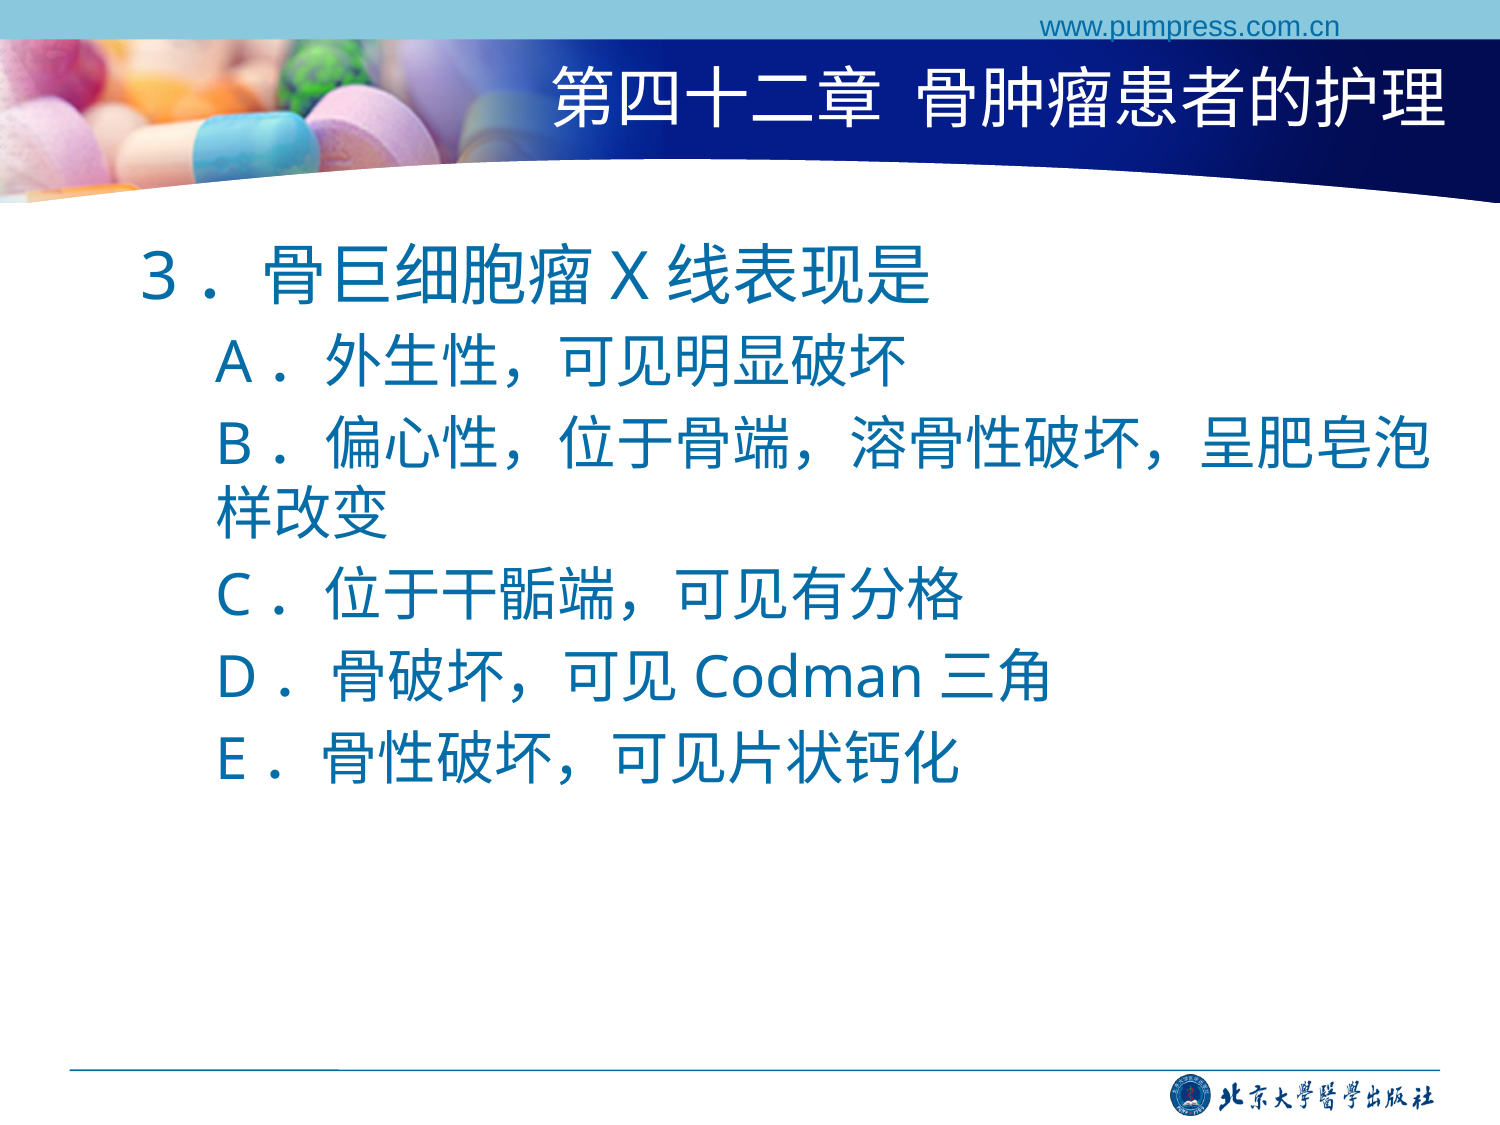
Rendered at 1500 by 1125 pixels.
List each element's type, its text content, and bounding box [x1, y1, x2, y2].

title 第四十二章 骨肿瘤患者的护理 [137, 49, 1463, 143]
list 3．骨巨细胞瘤X线表现是 A．外生性，可见明显破坏 B．偏心性，位于骨端，溶骨性破坏，呈肥皂泡样改变 C．位于干骺端，可见有分格 D．骨破坏，可见Codman三角 E．骨性破坏，可见片状钙化 [49, 224, 1463, 1026]
picture [0, 40, 1500, 203]
picture [1170, 1074, 1436, 1118]
slide_number www.pumpress.com.cn [1025, 0, 1463, 38]
